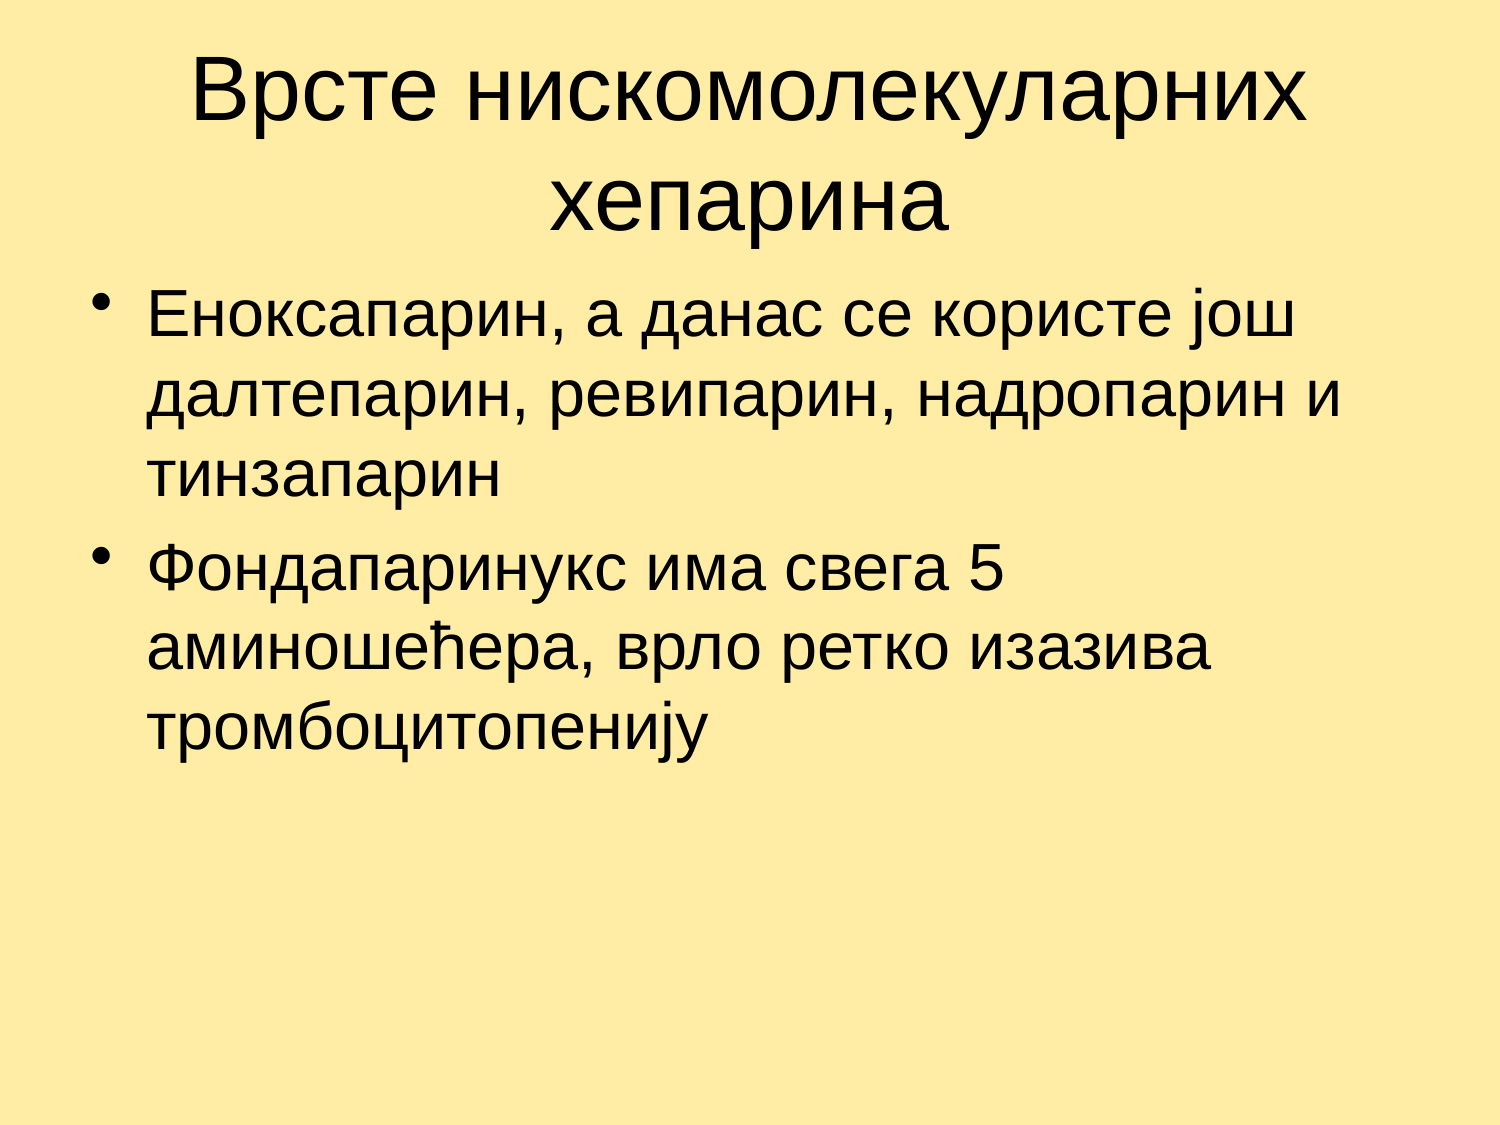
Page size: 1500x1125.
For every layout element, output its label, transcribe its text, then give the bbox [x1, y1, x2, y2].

list Еноксапарин, а данас се користе још далтепарин, ревипарин, надропарин и тинзапарин Фондапаринукс има свега 5 аминошећера, врло ретко изазива тромбоцитопенију [74, 262, 1426, 1006]
title Врсте нискомолекуларних хепарина [74, 44, 1426, 233]
